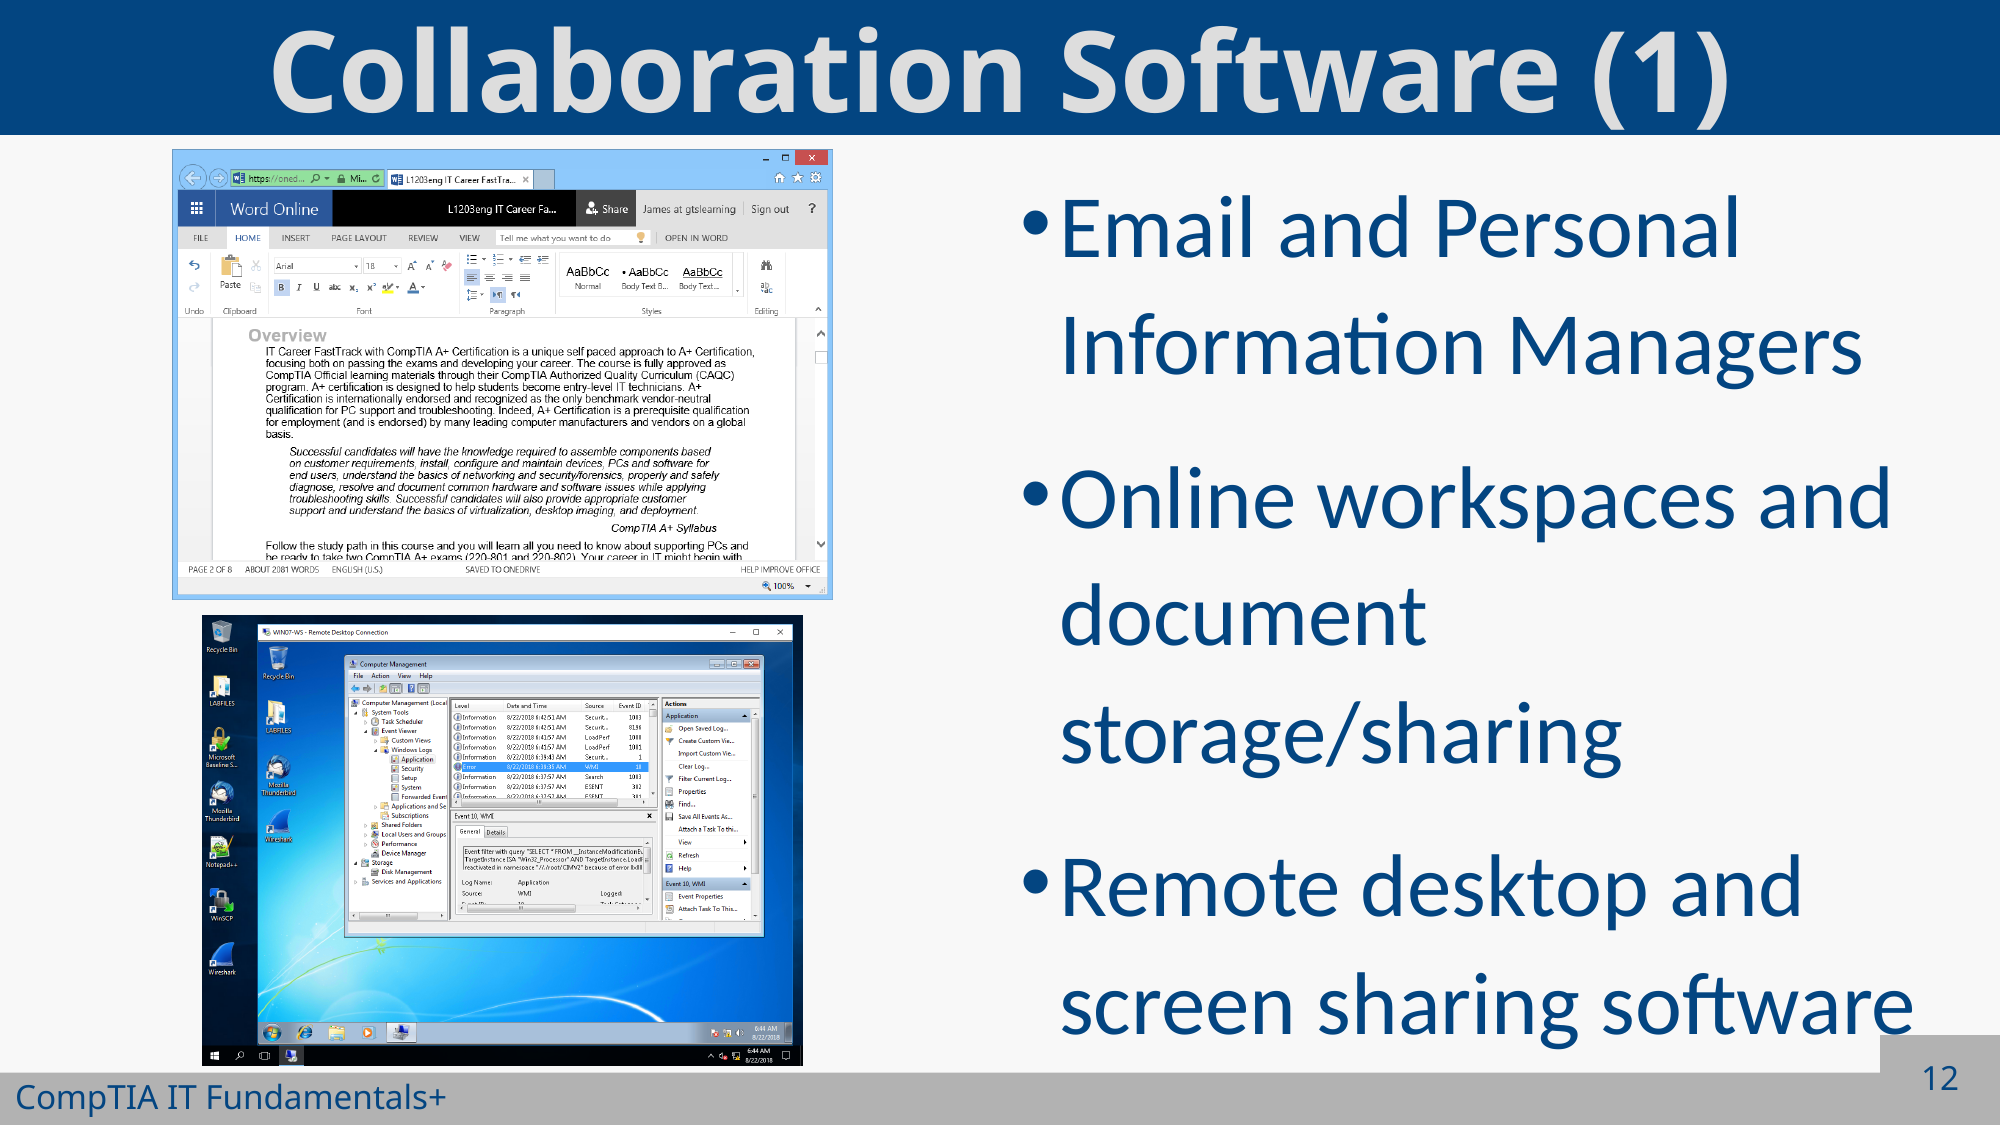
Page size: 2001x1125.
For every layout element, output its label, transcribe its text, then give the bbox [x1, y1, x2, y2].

footer CompTIA IT Fundamentals+ [0, 1072, 1880, 1125]
title Collaboration Software (1) [0, 0, 2000, 135]
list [172, 149, 833, 600]
slide_number 12 [1880, 1035, 2000, 1125]
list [202, 615, 803, 1066]
list Email and Personal Information Managers Online workspaces and document storage/sharing Remote desktop and screen sharing software [1005, 149, 1980, 1065]
